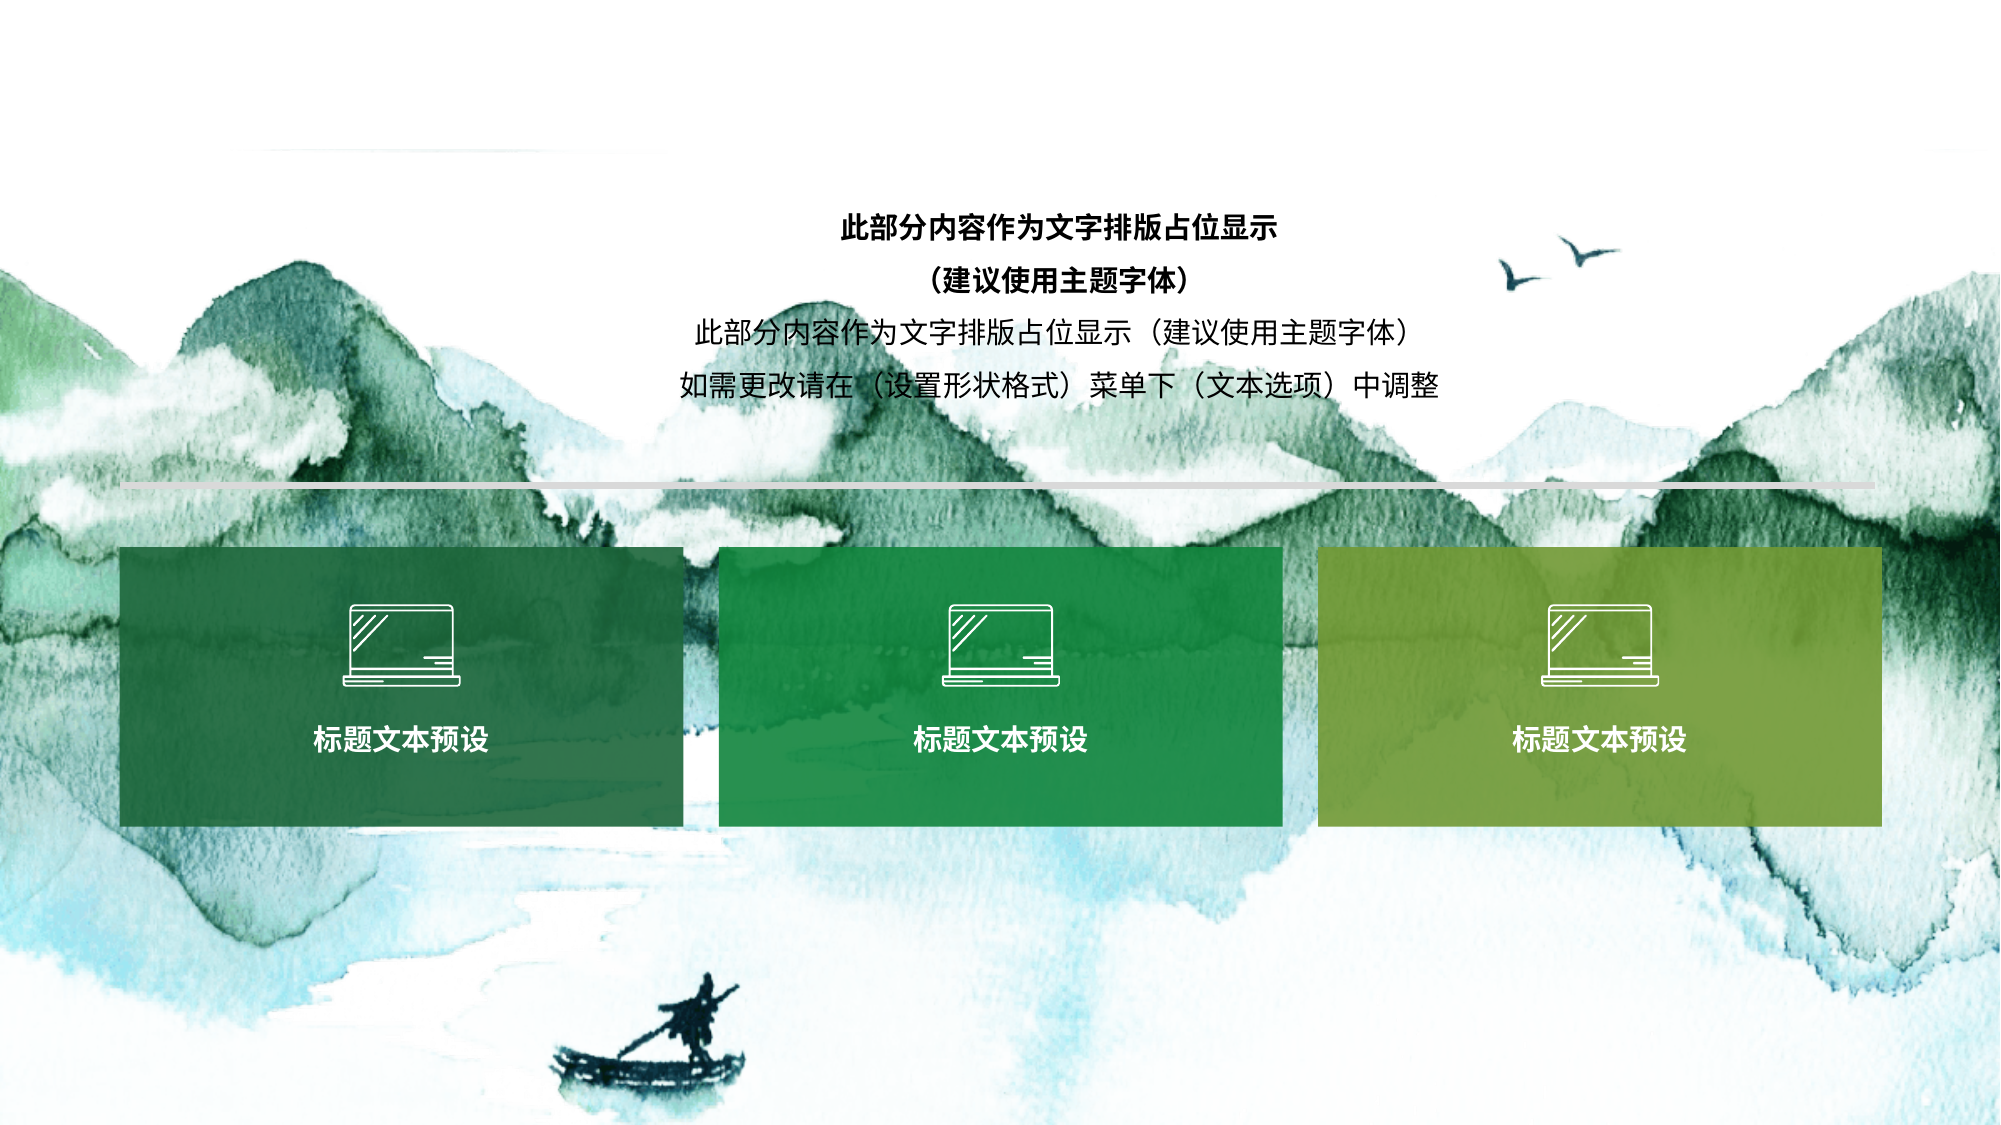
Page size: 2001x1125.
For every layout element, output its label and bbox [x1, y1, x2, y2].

picture [0, 149, 2000, 1125]
text_box [119, 485, 1882, 827]
